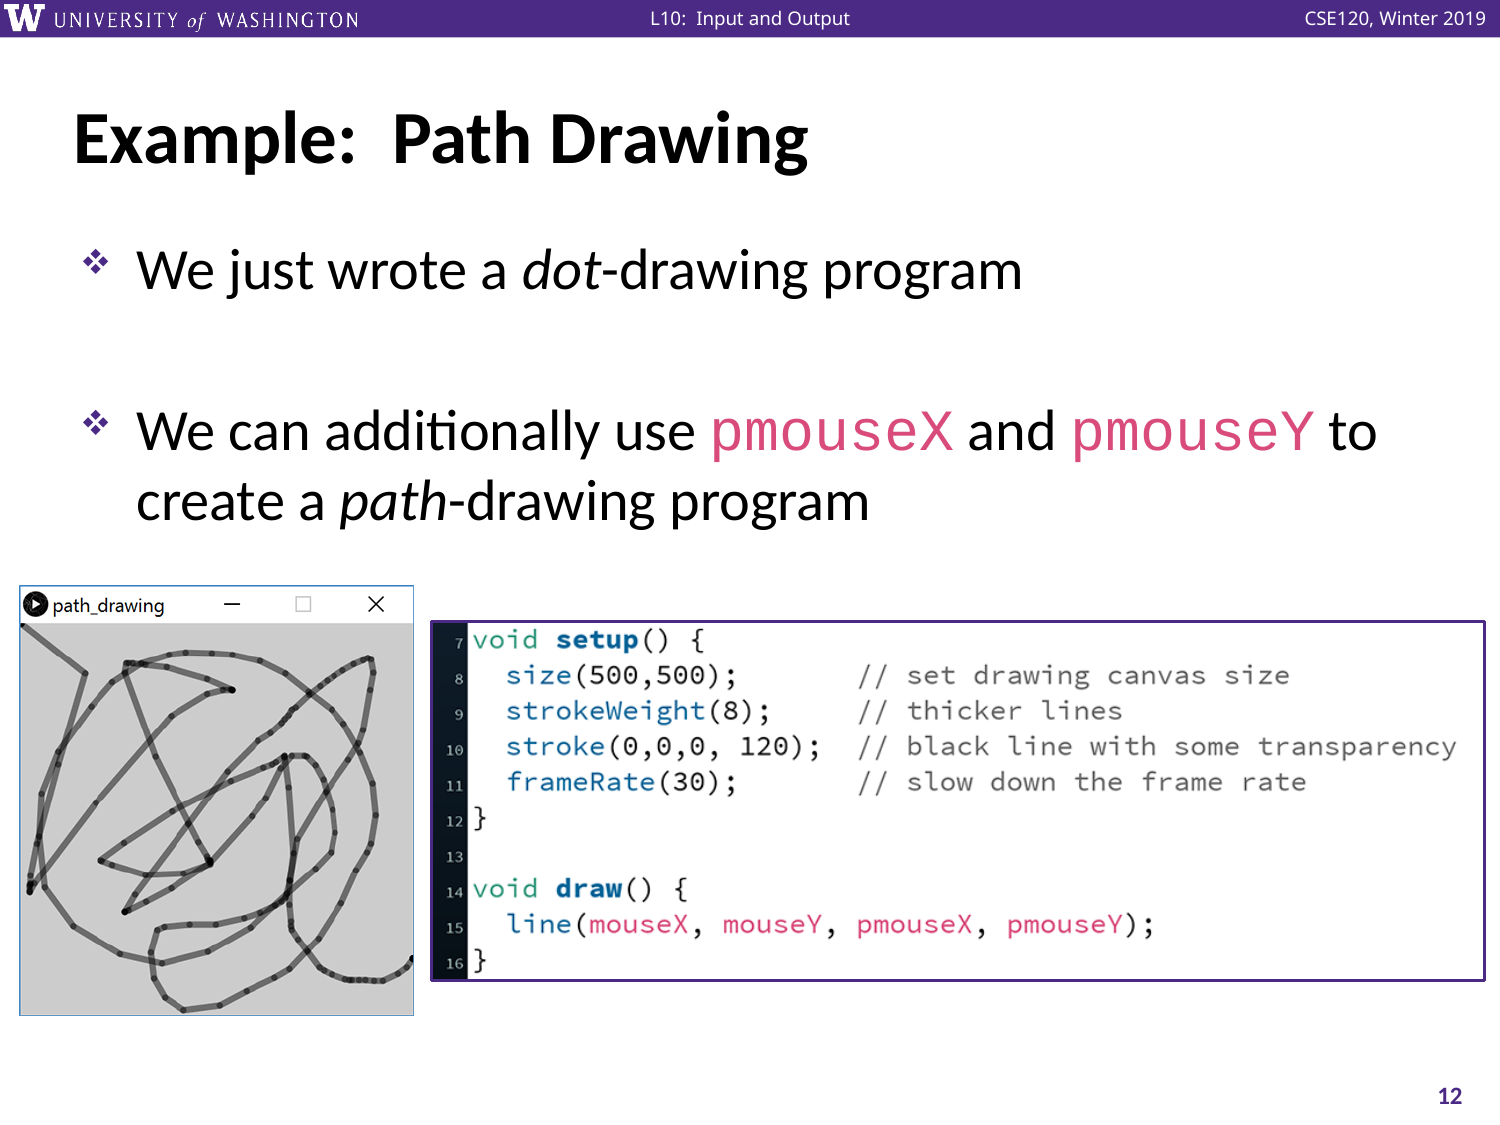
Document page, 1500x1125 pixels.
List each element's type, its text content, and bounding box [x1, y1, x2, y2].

title Example: Path Drawing [58, 71, 1438, 197]
picture [432, 622, 1484, 979]
picture [4, 4, 358, 32]
picture [18, 585, 414, 1017]
slide_number 12 [1400, 1065, 1500, 1125]
list We just wrote a dot-drawing program We can additionally use pmouseX and pmouseY to create a path-drawing program [64, 223, 1438, 1040]
